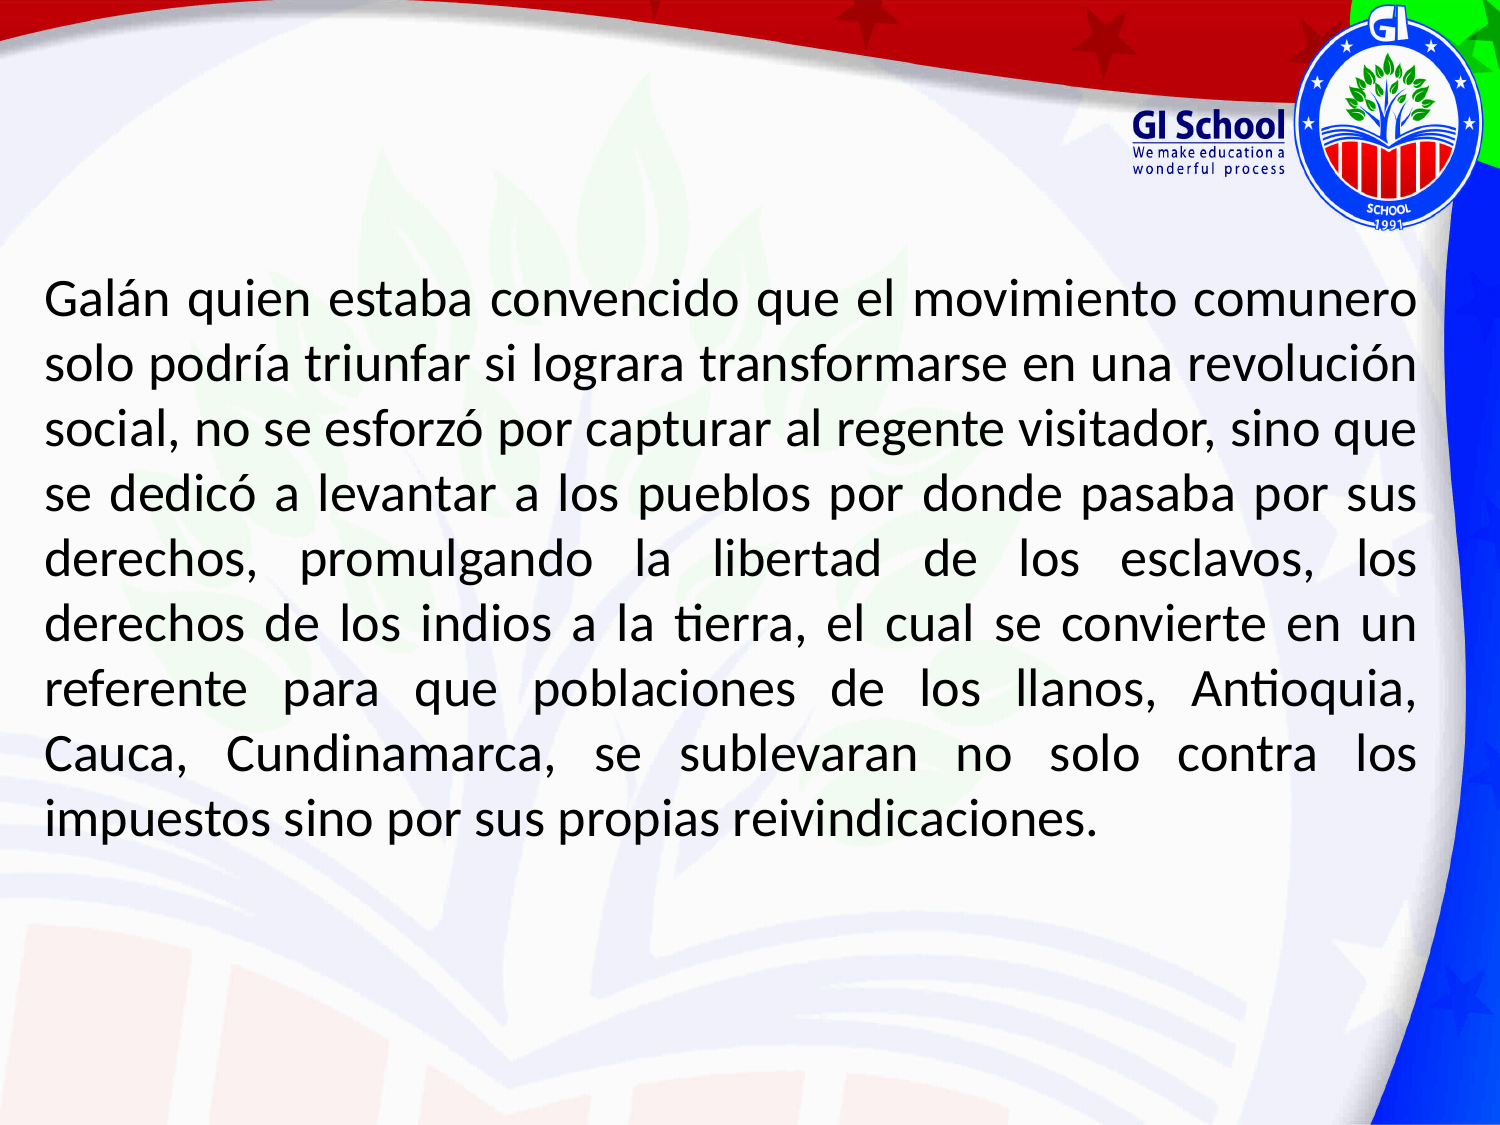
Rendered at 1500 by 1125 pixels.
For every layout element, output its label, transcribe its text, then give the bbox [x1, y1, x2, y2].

text_box Galán quien estaba convencido que el movimiento comunero solo podría triunfar si lograra transformarse en una revolución social, no se esforzó por capturar al regente visitador, sino que se dedicó a levantar a los pueblos por donde pasaba por sus derechos, promulgando la libertad de los esclavos, los derechos de los indios a la tierra, el cual se convierte en un referente para que poblaciones de los llanos, Antioquia, Cauca, Cundinamarca, se sublevaran no solo contra los impuestos sino por sus propias reivindicaciones. [29, 255, 1436, 855]
picture [0, 0, 1500, 1125]
